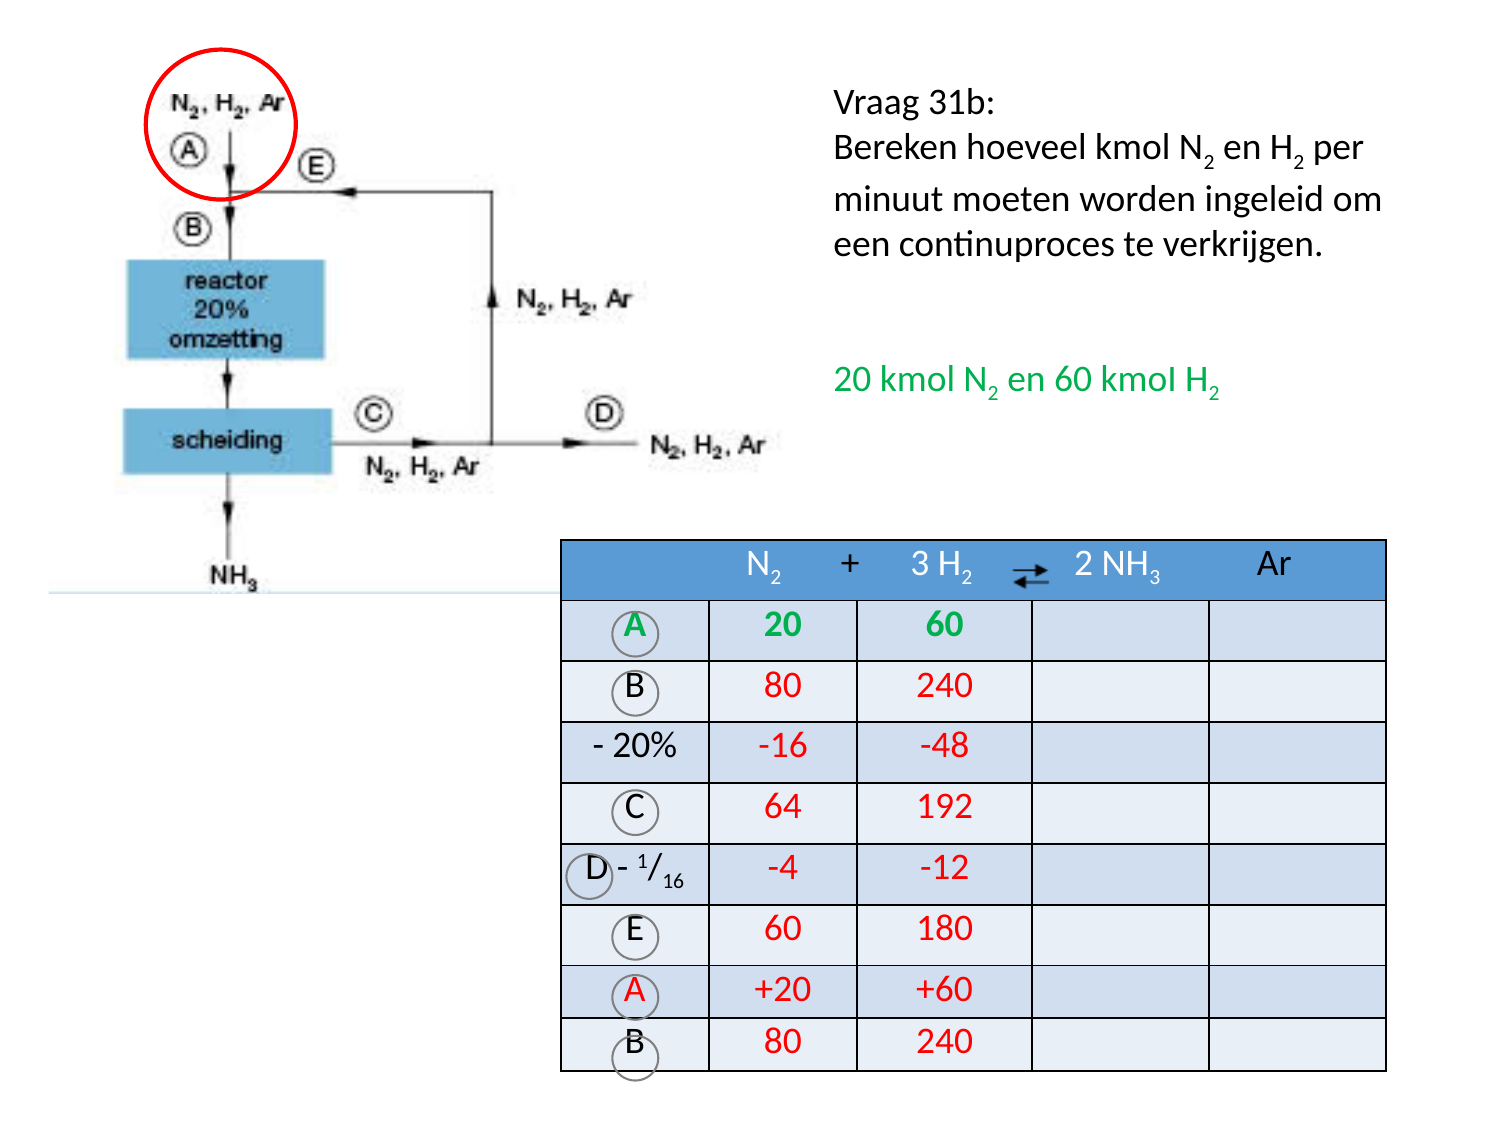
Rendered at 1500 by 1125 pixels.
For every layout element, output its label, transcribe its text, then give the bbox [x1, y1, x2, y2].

table_cell B [562, 662, 708, 721]
table_cell [1210, 601, 1385, 660]
text_box [611, 974, 660, 1021]
table_cell [1033, 966, 1208, 1017]
table_cell C [562, 784, 708, 843]
text_box [151, 48, 274, 93]
table_cell [1033, 906, 1208, 965]
table_cell B [562, 1019, 708, 1070]
table_cell 60 [710, 906, 856, 965]
table_cell A [562, 966, 708, 1017]
text_box [611, 669, 660, 717]
table_cell [1033, 845, 1208, 904]
picture [48, 93, 807, 594]
table_cell 192 [858, 784, 1031, 843]
table_cell +20 [710, 966, 856, 1017]
table_cell 240 [858, 662, 1031, 721]
table_cell -48 [858, 723, 1031, 782]
table_cell +60 [858, 966, 1031, 1017]
table_cell [1210, 906, 1385, 965]
table_cell [1210, 662, 1385, 721]
table_cell 80 [710, 1019, 856, 1070]
table_cell 180 [858, 906, 1031, 965]
table_cell - 20% [562, 723, 708, 782]
table_cell -4 [710, 845, 856, 904]
table_cell [1033, 784, 1208, 843]
table_cell -16 [710, 723, 856, 782]
picture [1011, 560, 1054, 594]
table_cell [1033, 601, 1208, 660]
table_cell 20 [710, 601, 856, 660]
text_box [611, 789, 660, 837]
table_cell D - 1/16 [562, 845, 708, 904]
table_cell 64 [710, 784, 856, 843]
table_cell [1210, 784, 1385, 843]
table_cell [1033, 1019, 1208, 1070]
text_box Vraag 31b: Bereken hoeveel kmol N2 en H2 per minuut moeten worden ingeleid om een continuproces te verkrijgen. 20 kmol N2 en 60 kmoI H2 [218, 70, 1455, 413]
table_cell [1033, 662, 1208, 721]
table_cell [1033, 723, 1208, 782]
table_cell 60 [858, 601, 1031, 660]
text_box [611, 913, 660, 961]
table_cell [1210, 845, 1385, 904]
table_cell [1210, 723, 1385, 782]
table_cell [1210, 1019, 1385, 1070]
text_box [565, 853, 614, 900]
text_box [611, 1034, 660, 1082]
table_cell [1210, 966, 1385, 1017]
table_cell -12 [858, 845, 1031, 904]
text_box [611, 610, 660, 658]
table_cell 240 [858, 1019, 1031, 1070]
table_cell A [562, 601, 708, 660]
table_cell 80 [710, 662, 856, 721]
table_cell E [562, 906, 708, 965]
table_header N2 + 3 H2 2 NH3 Ar [562, 541, 1385, 600]
